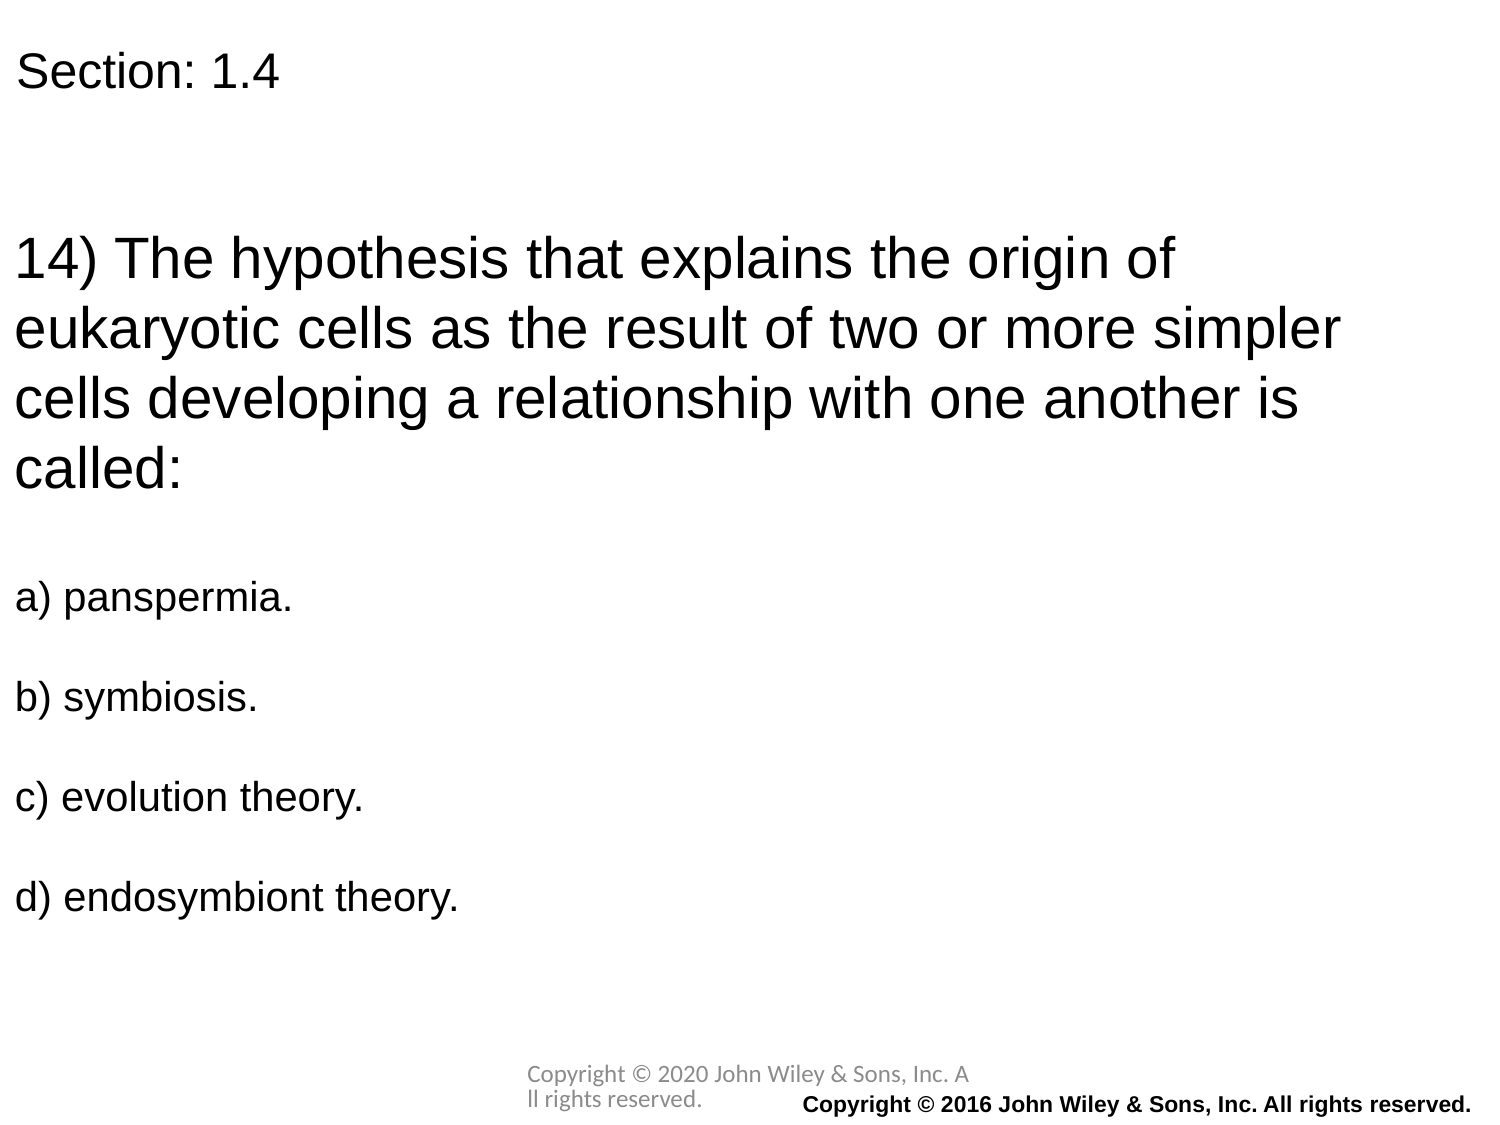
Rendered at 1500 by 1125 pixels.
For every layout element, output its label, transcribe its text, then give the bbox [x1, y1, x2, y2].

text_box Copyright © 2016 John Wiley & Sons, Inc. All rights reserved. [512, 1065, 1488, 1125]
text_box Section: 1.4 [1, 31, 296, 166]
text_box 14) The hypothesis that explains the origin of eukaryotic cells as the result of two or more simpler cells developing a relationship with one another is called: a) panspermia. b) symbiosis. c) evolution theory. d) endosymbiont theory. [0, 212, 1413, 928]
footer Copyright © 2020 John Wiley & Sons, Inc. All rights reserved. [512, 1042, 988, 1103]
